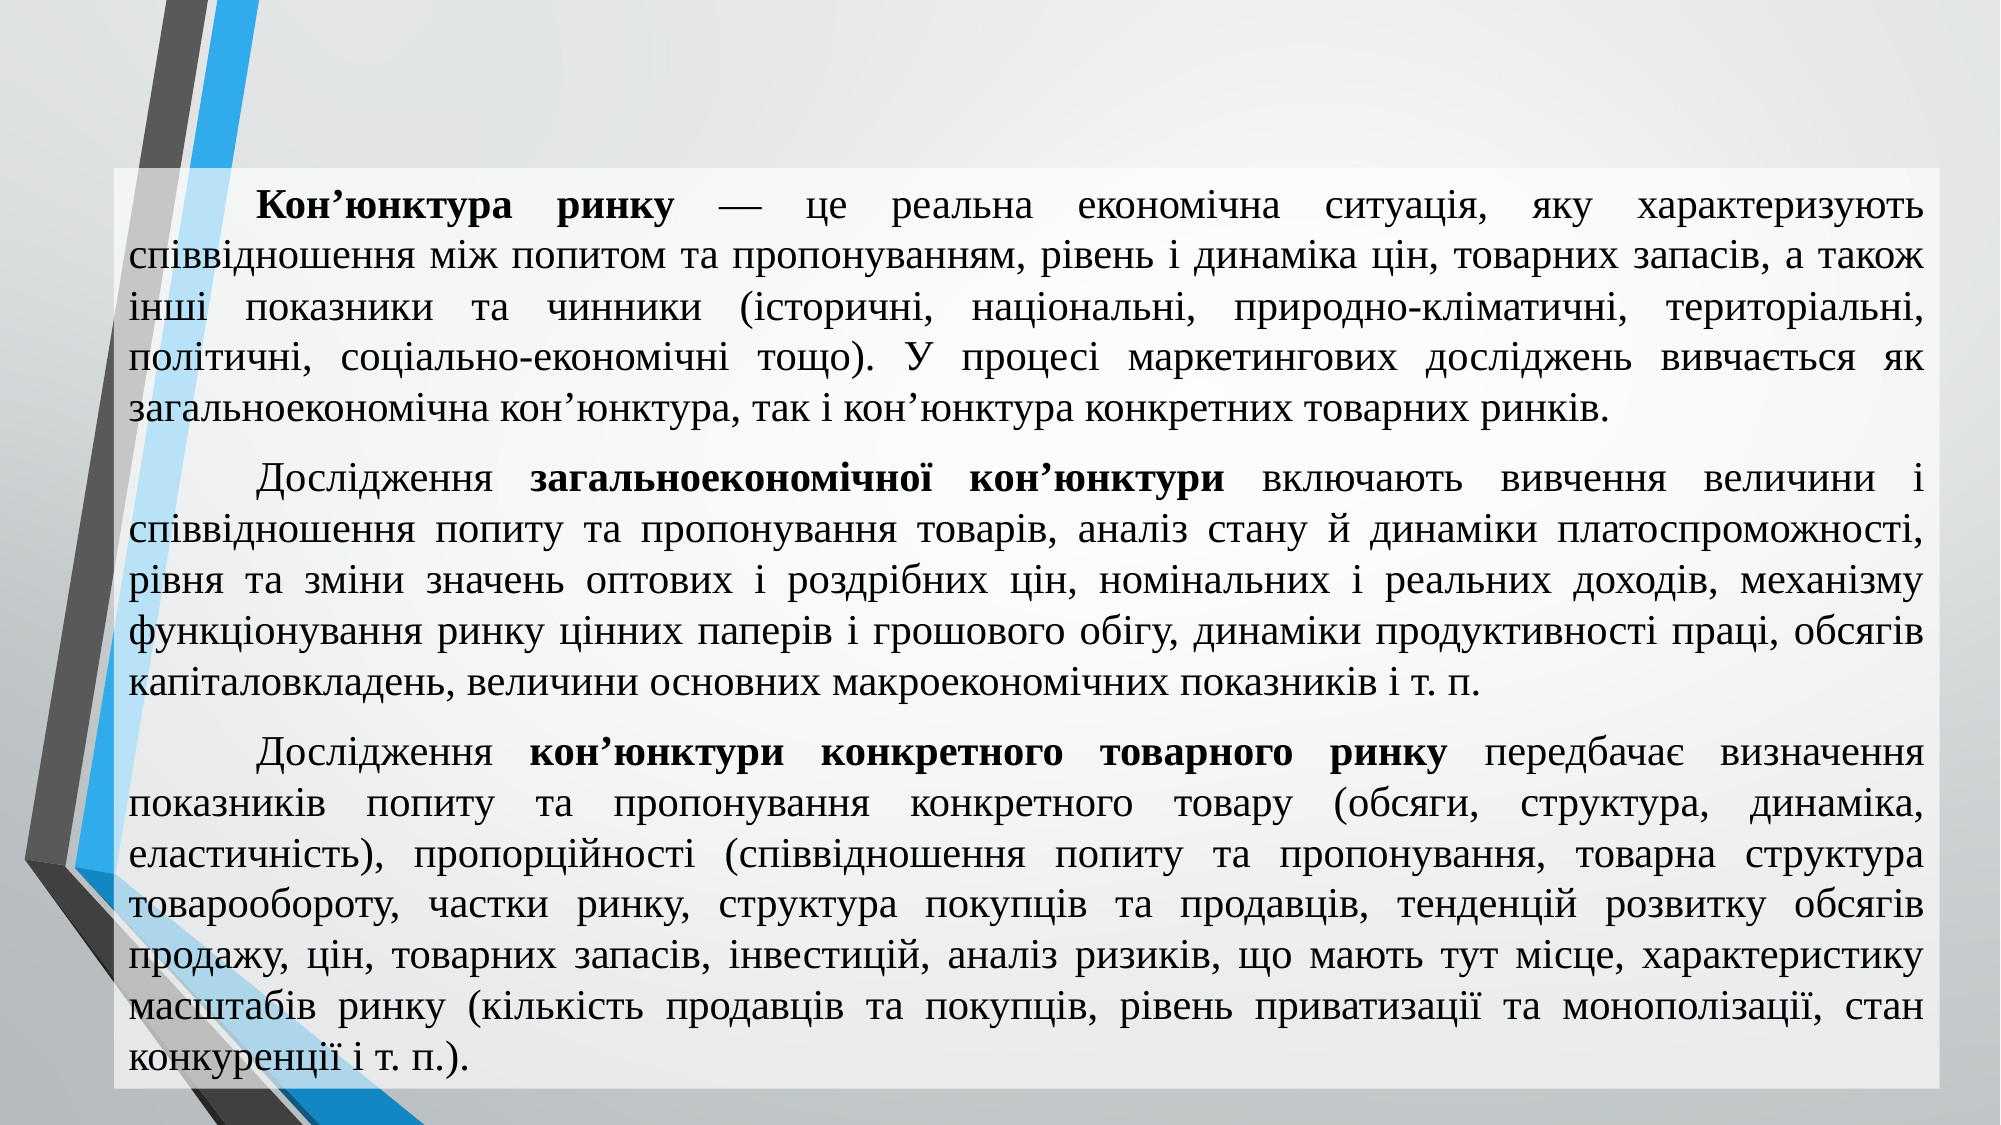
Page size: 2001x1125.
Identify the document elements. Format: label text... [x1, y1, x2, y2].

list Кон’юнктура ринку — це реальна економічна ситуація, яку характеризують співвідношення між попитом та пропонуванням, рівень і динаміка цін, товарних запасів, а також інші показники та чинники (історичні, національні, природно-клі­матичні, територіальні, політичні, соціально-економічні тощо). У процесі маркетингових досліджень вивчається як загальноекономічна кон’юнктура, так і кон’юнктура конкретних товарних ринків. Дослідження загальноекономічної кон’юнктури включають вивчення величини і співвідношення попиту та пропонування товарів, аналіз стану й динаміки платоспроможності, рівня та зміни значень оптових і роздрібних цін, номінальних і реальних доходів, механізму функціонування ринку цінних паперів і грошового обігу, динаміки продуктивності праці, обсягів капіталовкладень, величини основних макроекономічних показників і т. п. Дослідження кон’юнктури конкретного товарного ринку передбачає визначення показників попиту та пропонування конкретного товару (обсяги, структура, динаміка, еластичність), пропорційності (співвідношення попиту та пропонування, товарна структура товарообороту, частки ринку, структура покупців та продавців, тенденцій розвитку обсягів продажу, цін, товарних запасів, інвестицій, аналіз ризиків, що мають тут місце, характеристику масштабів ринку (кількість продавців та покупців, рівень приватизації та монополізації, стан конкуренції і т. п.). [113, 168, 1940, 1089]
